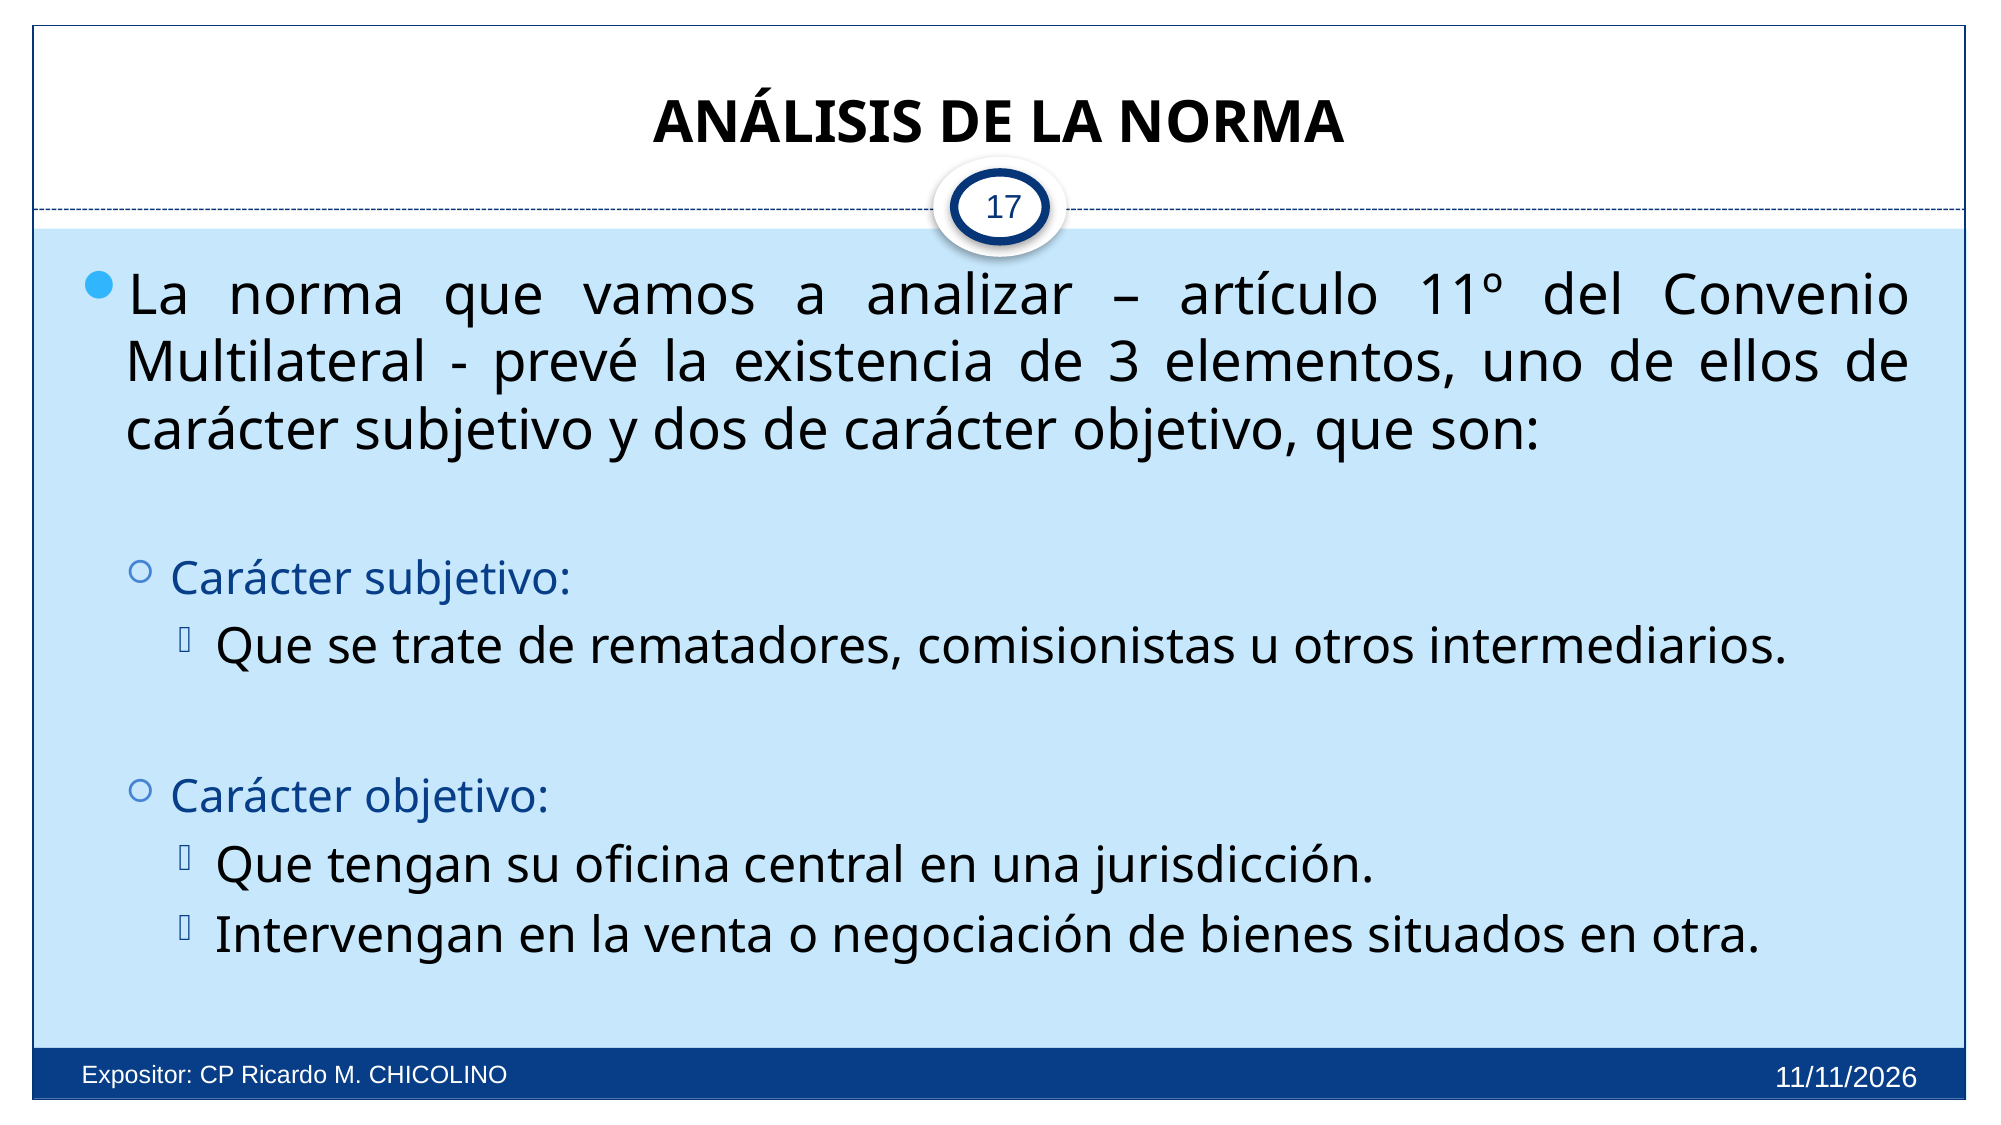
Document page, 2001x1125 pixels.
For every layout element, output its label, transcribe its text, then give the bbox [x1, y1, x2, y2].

footer Expositor: CP Ricardo M. CHICOLINO [66, 1051, 850, 1112]
title ANÁLISIS DE LA NORMA [65, 37, 1933, 162]
list La norma que vamos a analizar – artículo 11º del Convenio Multilateral - prevé la existencia de 3 elementos, uno de ellos de carácter subjetivo y dos de carácter objetivo, que son: Carácter subjetivo: Que se trate de rematadores, comisionistas u otros intermediarios. Carácter objetivo: Que tengan su oficina central en una jurisdicción. Intervengan en la venta o negociación de bienes situados en otra. [66, 250, 1926, 1001]
slide_number 17 [954, 168, 1055, 241]
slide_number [1266, 1050, 1933, 1111]
